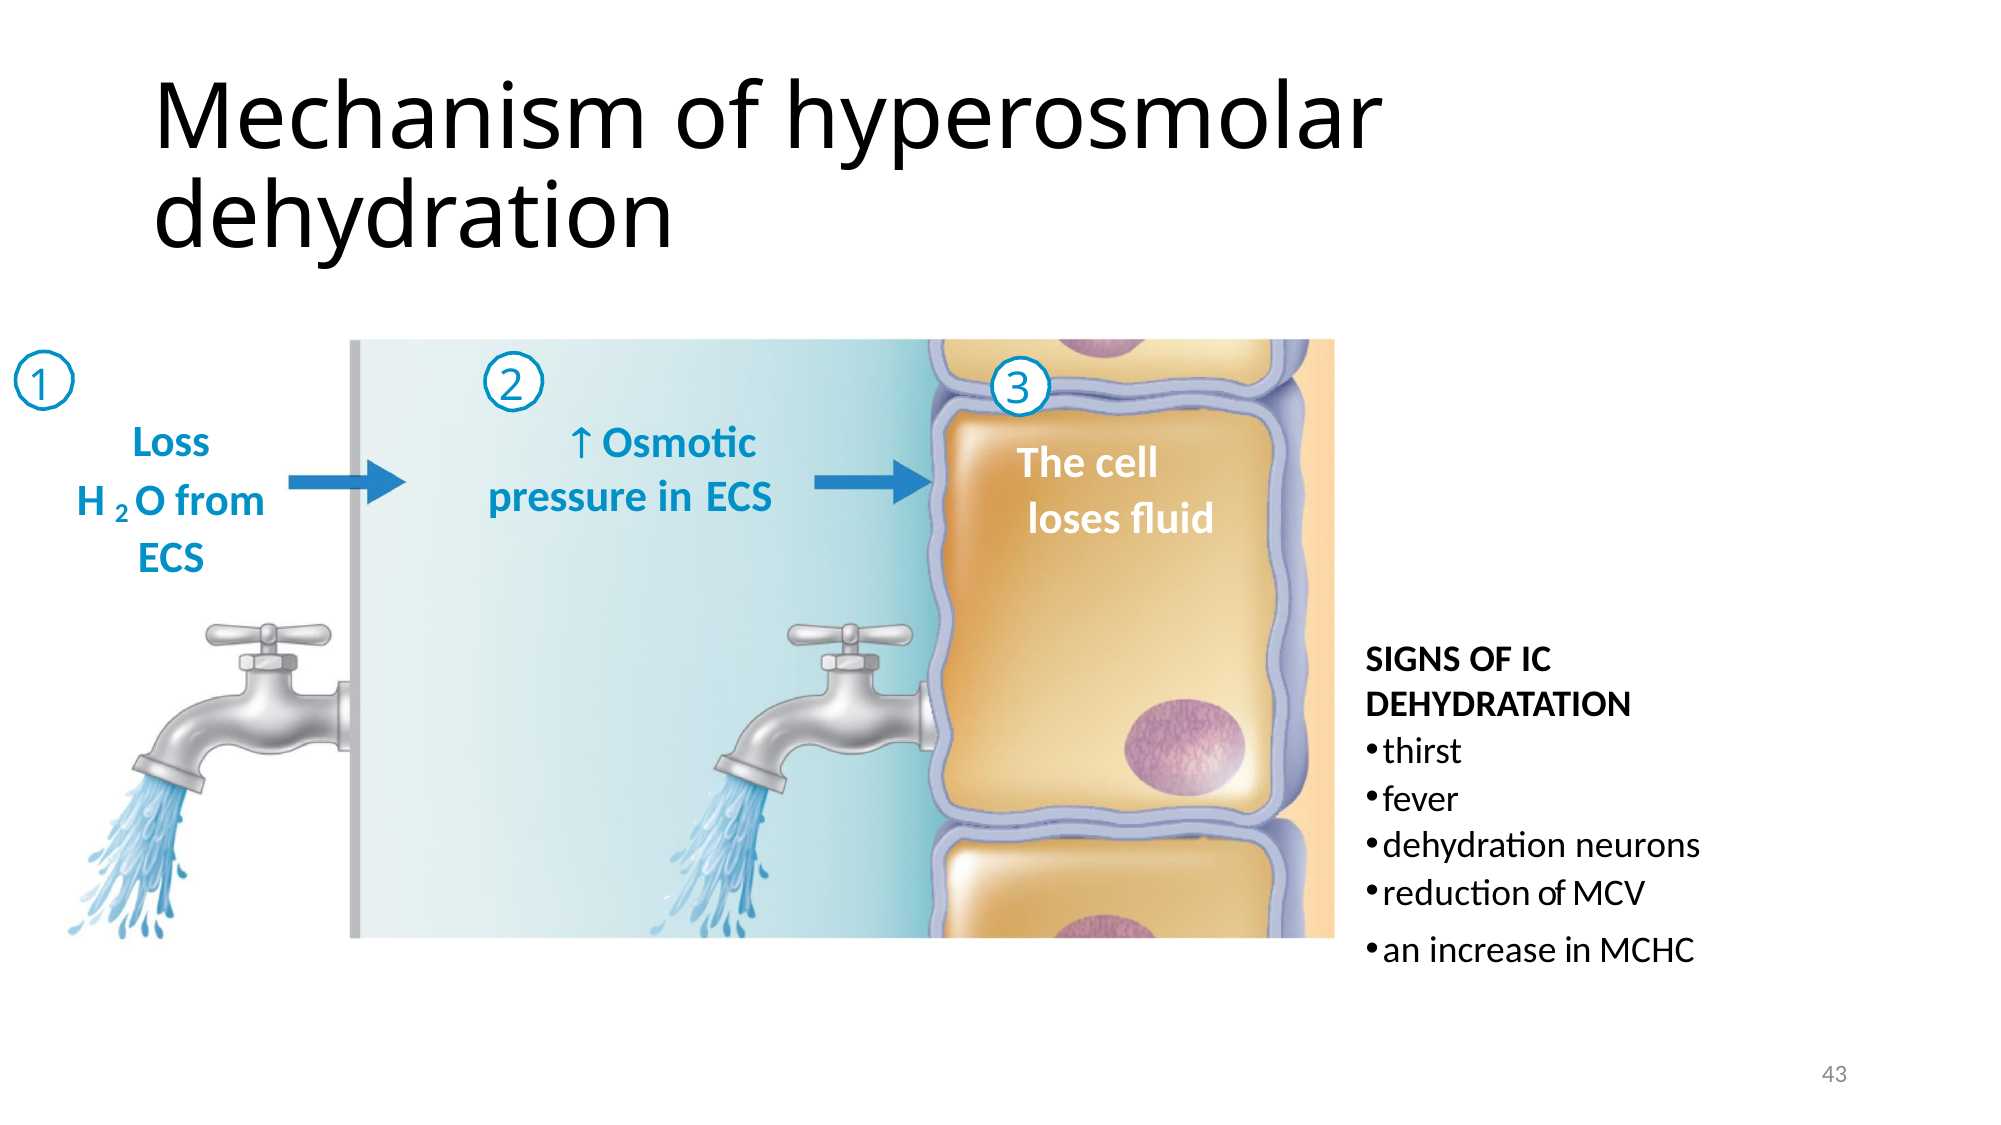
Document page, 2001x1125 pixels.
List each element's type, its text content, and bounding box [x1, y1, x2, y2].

text_box SIGNS OF IC DEHYDRATATION thirst fever dehydration neurons reduction of MCV an increase in MCHC [1334, 625, 1969, 978]
title Mechanism of hyperosmolar dehydration [137, 59, 1883, 278]
slide_number 43 [1412, 1042, 1863, 1103]
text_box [13, 337, 1335, 949]
